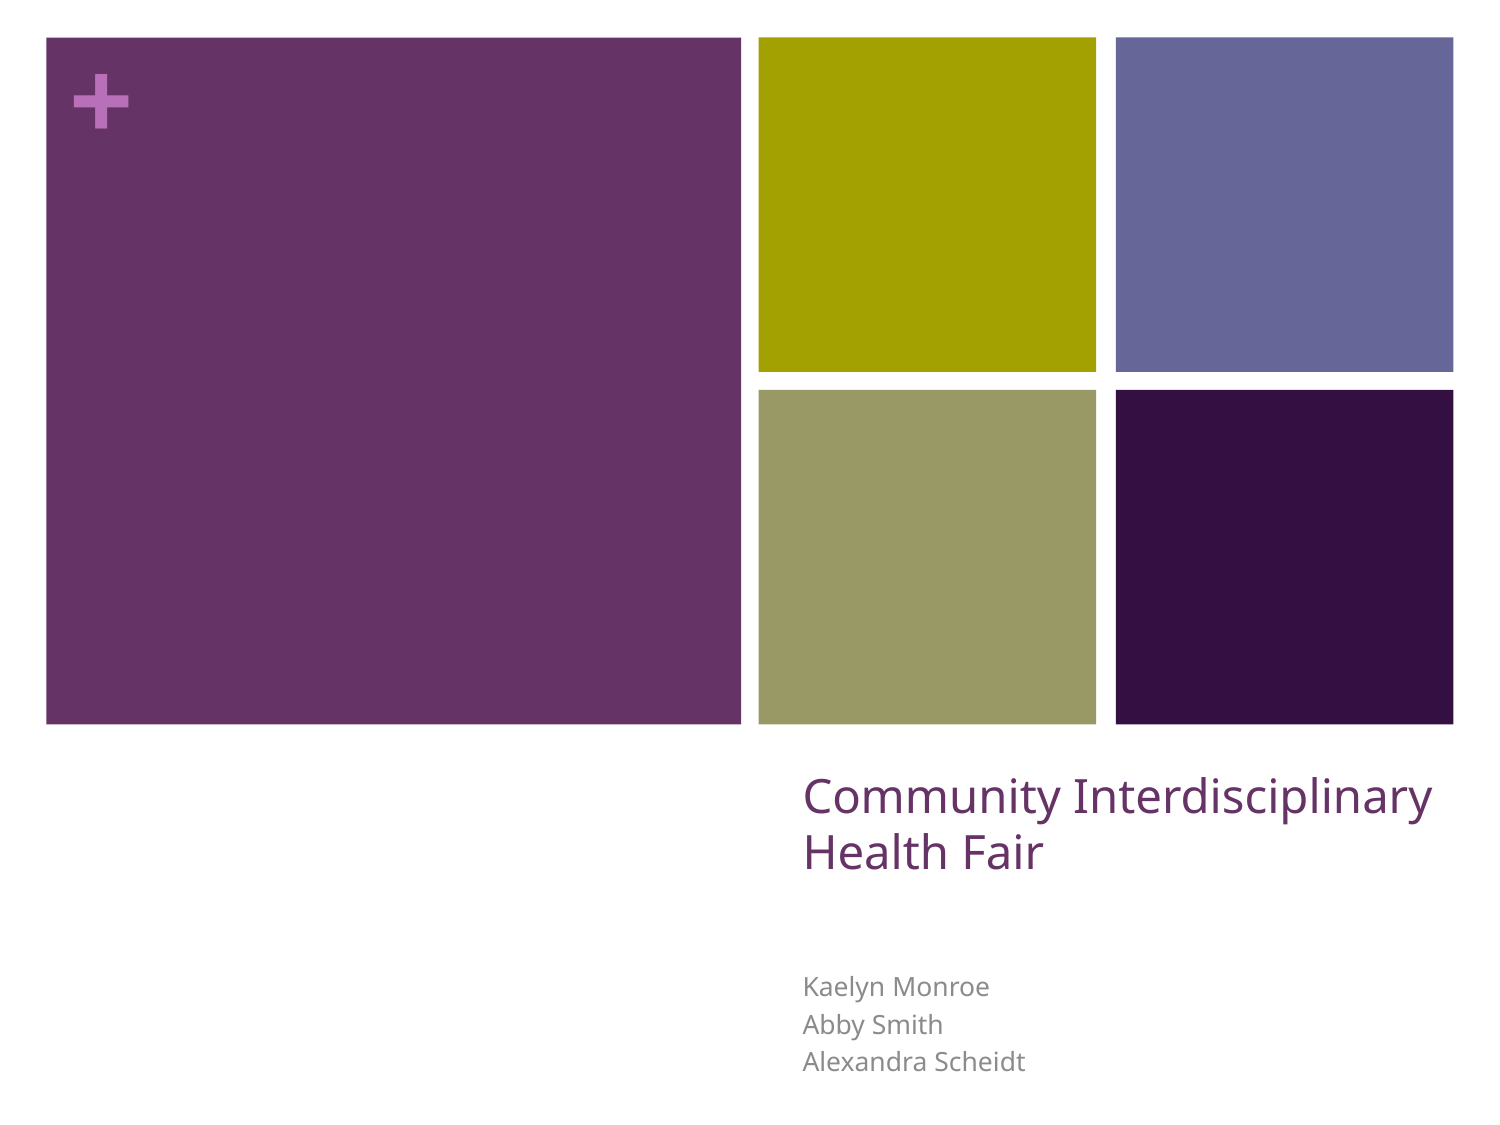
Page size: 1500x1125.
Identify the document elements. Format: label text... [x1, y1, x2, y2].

subtitle Kaelyn Monroe Abby Smith Alexandra Scheidt [787, 962, 1450, 1086]
title Community Interdisciplinary Health Fair [787, 758, 1450, 912]
